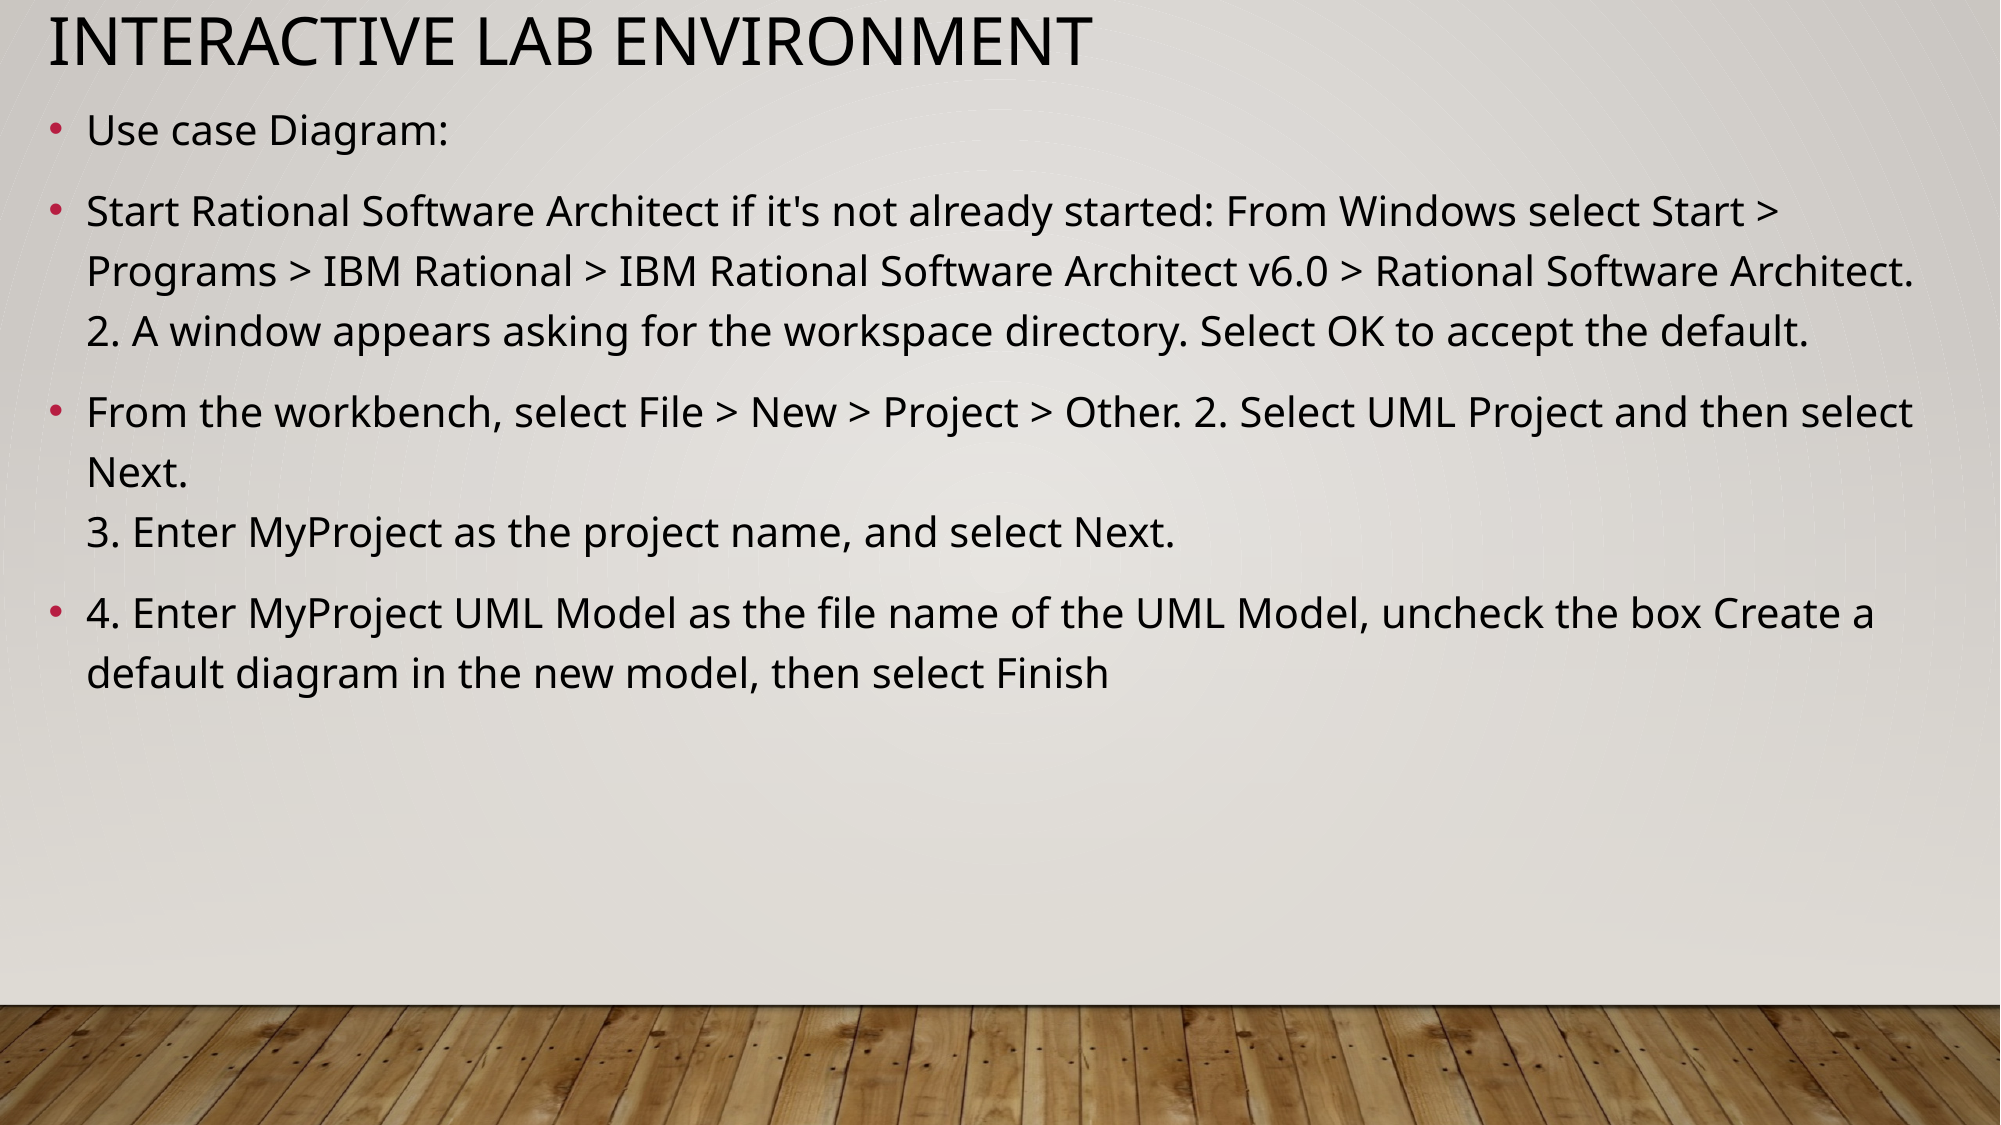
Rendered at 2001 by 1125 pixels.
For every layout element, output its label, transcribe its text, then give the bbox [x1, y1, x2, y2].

picture [0, 1005, 2000, 1125]
title Interactive lab environment [33, 0, 1609, 86]
list Use case Diagram: Start Rational Software Architect if it's not already started: From Windows select Start > Programs > IBM Rational > IBM Rational Software Architect v6.0 > Rational Software Architect. 2. A window appears asking for the workspace directory. Select OK to accept the default. From the workbench, select File > New > Project > Other. 2. Select UML Project and then select Next. 3. Enter MyProject as the project name, and select Next. 4. Enter MyProject UML Model as the file name of the UML Model, uncheck the box Create a default diagram in the new model, then select Finish [33, 86, 1962, 973]
